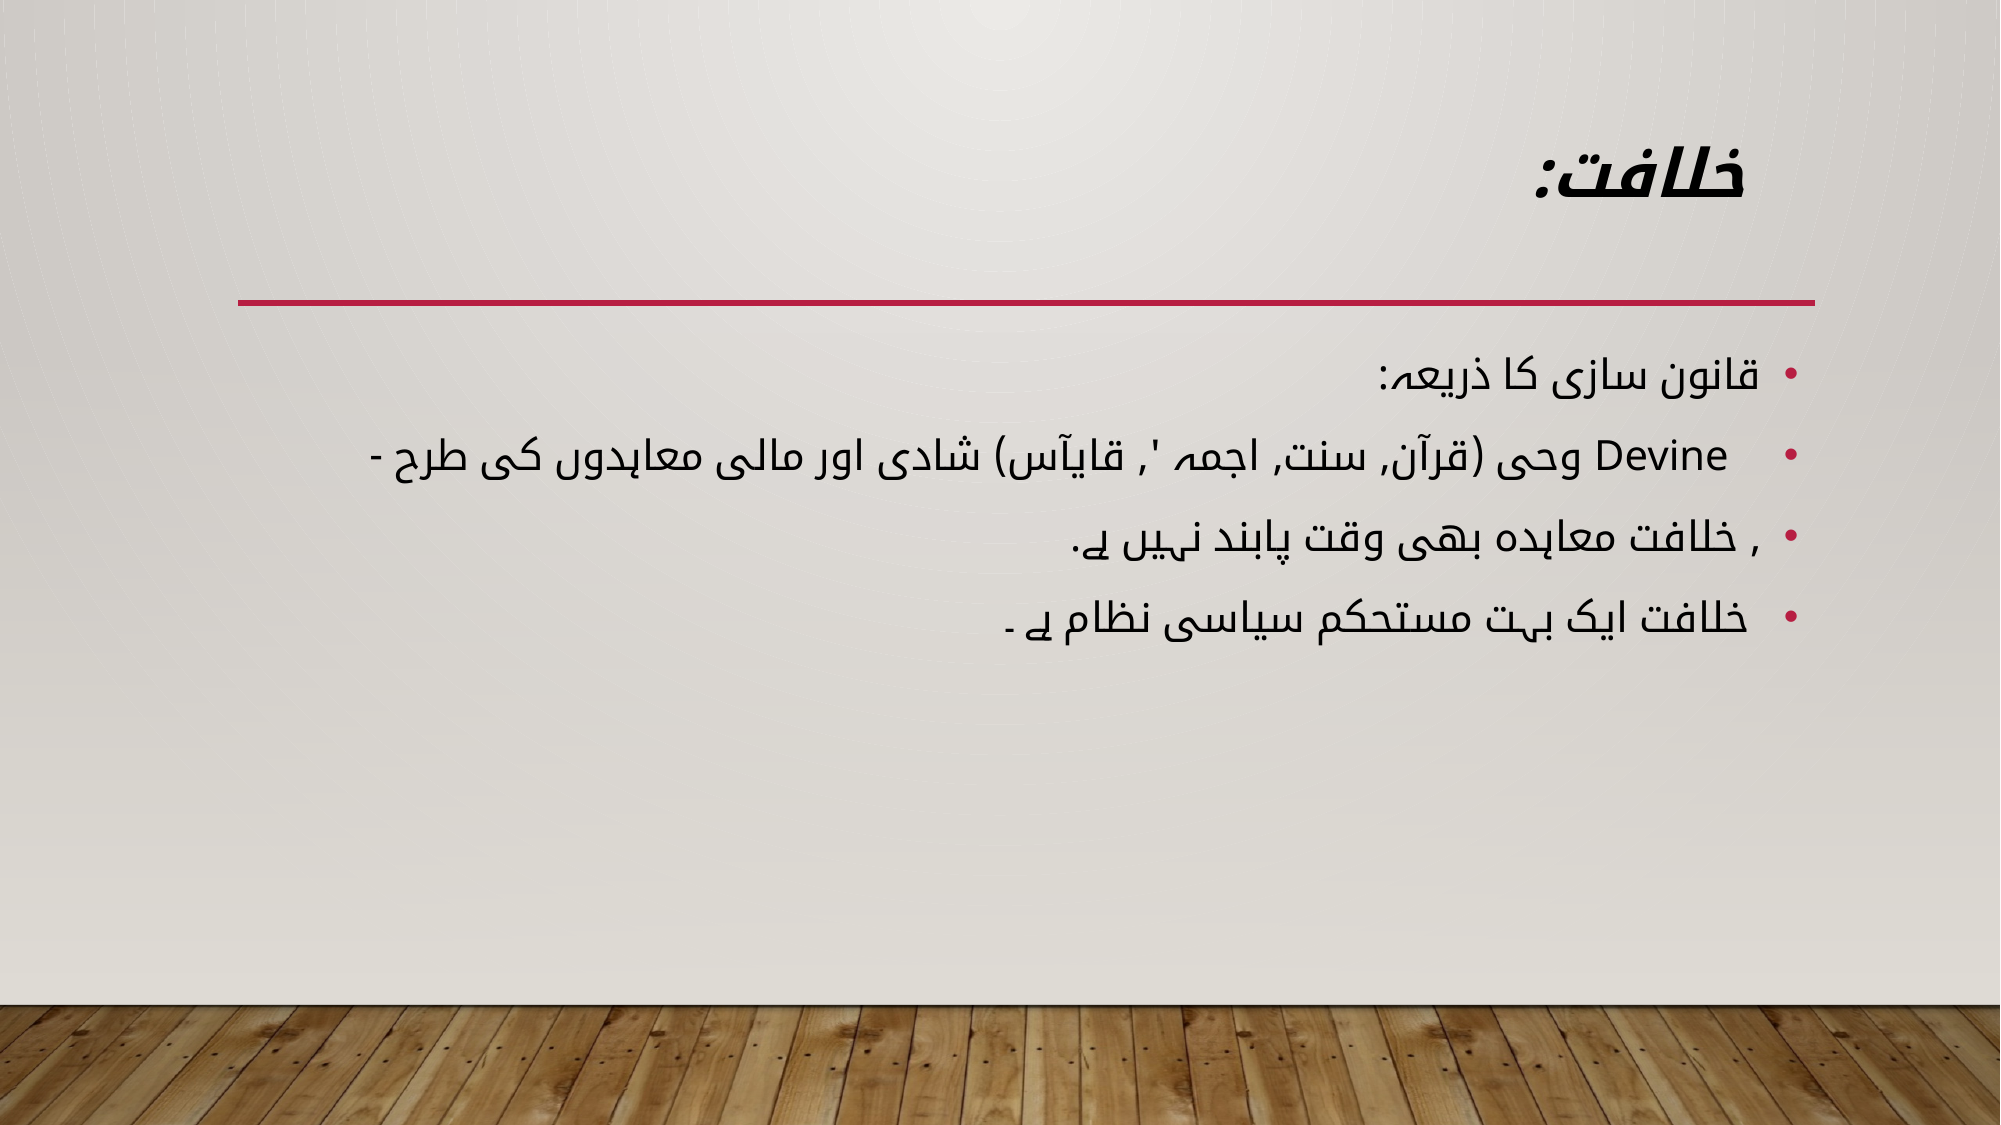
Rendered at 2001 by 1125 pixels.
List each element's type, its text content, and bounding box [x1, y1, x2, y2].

title خلافت: [238, 131, 1814, 305]
list قانون سازی کا ذریعہ: Devine وحی (قرآن, سنت, اجمہ ', قایآس) شادی اور مالی معاہدوں کی طرح - , خلافت معاہدہ بھی وقت پابند نہیں ہے. خلافت ایک بہت مستحکم سیاسی نظام ہے ۔ [238, 330, 1814, 897]
picture [0, 1005, 2000, 1125]
